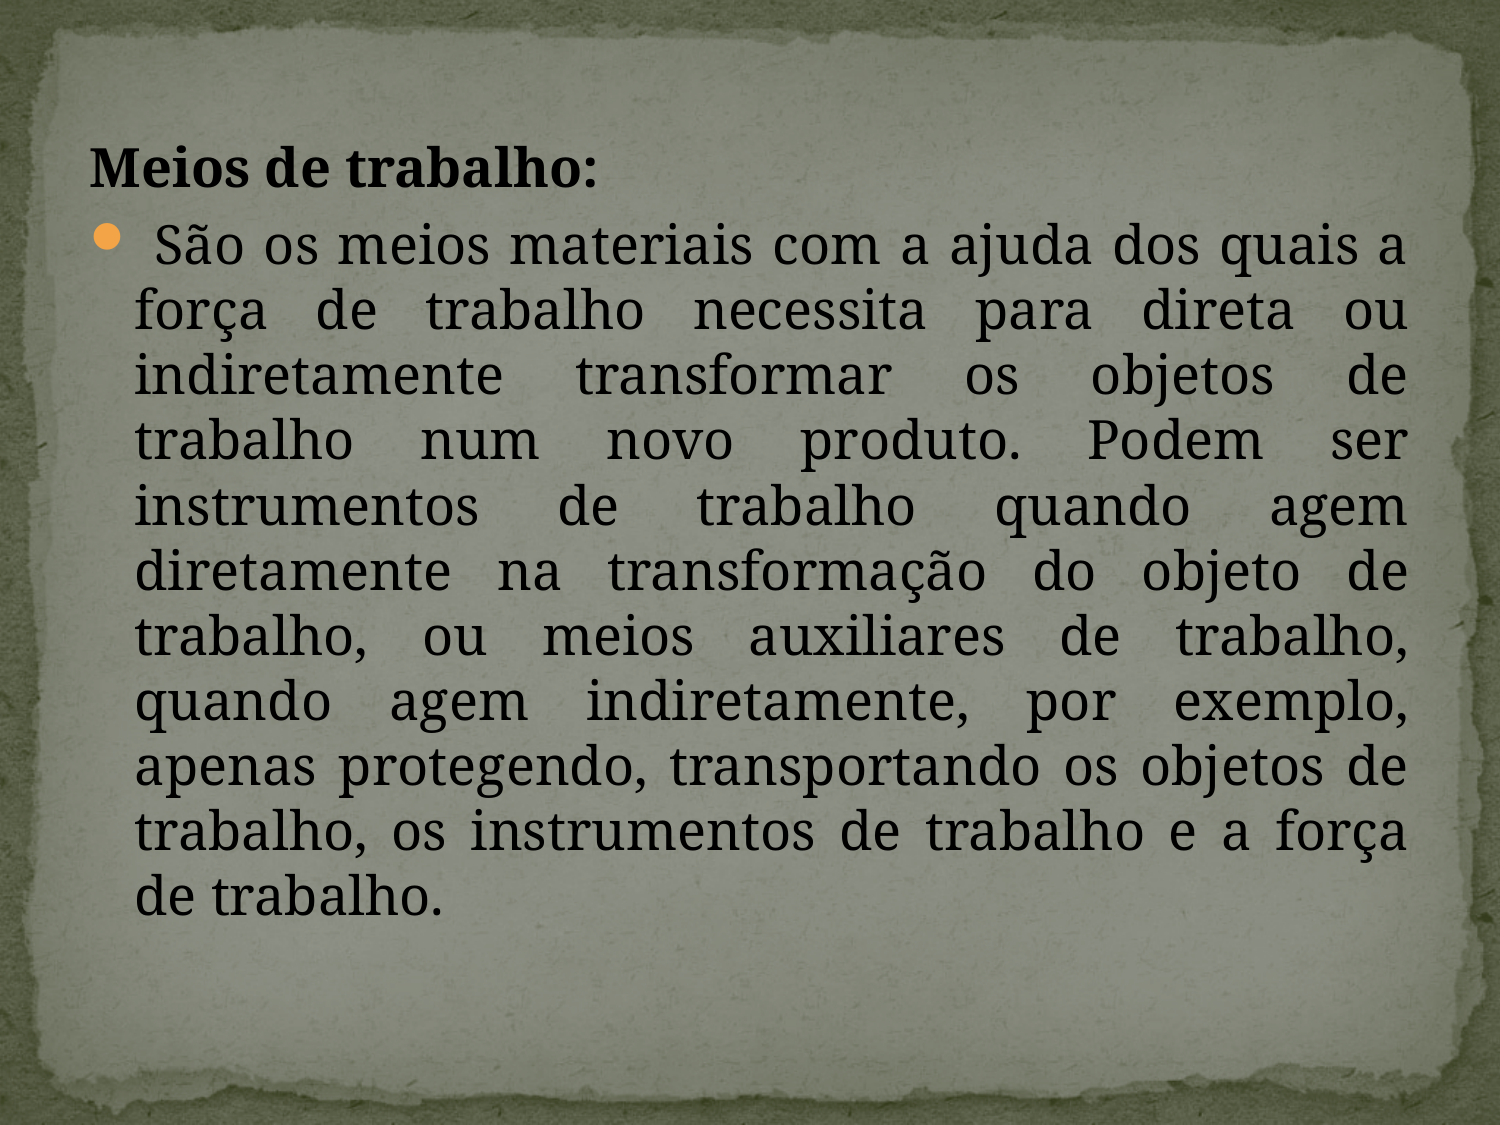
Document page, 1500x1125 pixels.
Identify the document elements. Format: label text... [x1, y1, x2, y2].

list Meios de trabalho: São os meios materiais com a ajuda dos quais a força de trabalho necessita para direta ou indiretamente transformar os objetos de trabalho num novo produto. Podem ser instrumentos de trabalho quando agem diretamente na transformação do objeto de trabalho, ou meios auxiliares de trabalho, quando agem indiretamente, por exemplo, apenas protegendo, transportando os objetos de trabalho, os instrumentos de trabalho e a força de trabalho. [75, 125, 1425, 1000]
